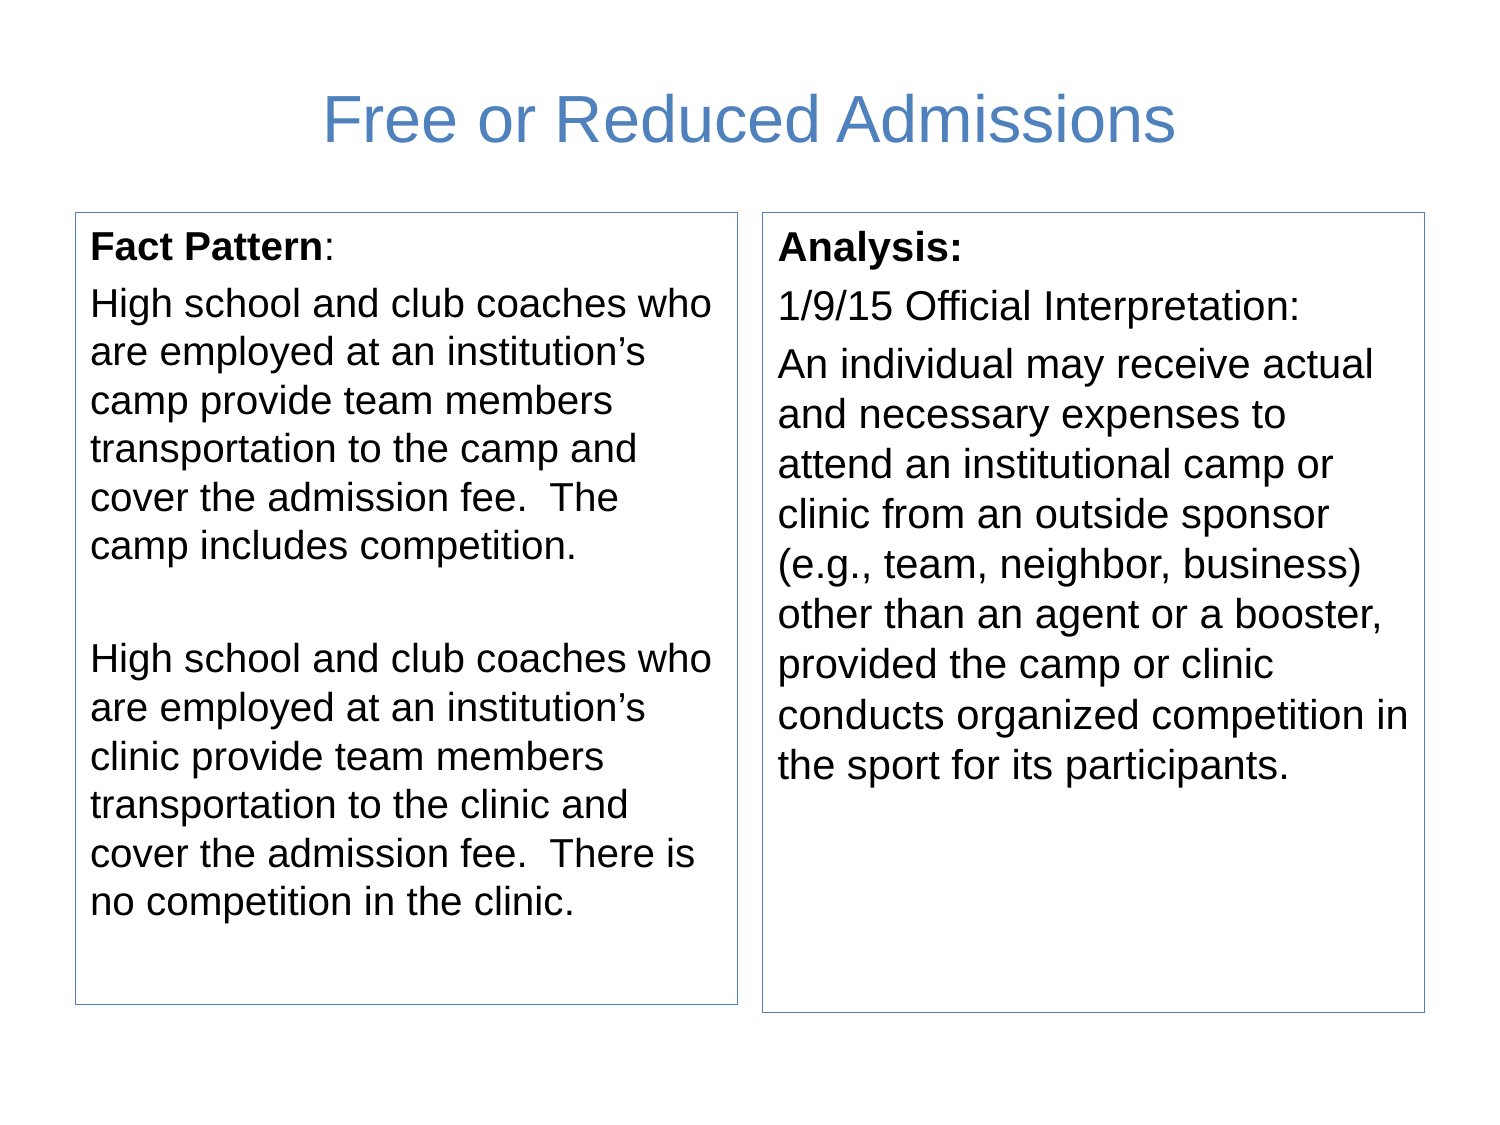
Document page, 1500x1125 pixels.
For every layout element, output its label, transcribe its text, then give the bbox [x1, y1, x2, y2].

list Analysis: 1/9/15 Official Interpretation: An individual may receive actual and necessary expenses to attend an institutional camp or clinic from an outside sponsor (e.g., team, neighbor, business) other than an agent or a booster, provided the camp or clinic conducts organized competition in the sport for its participants. [762, 212, 1425, 1013]
title Free or Reduced Admissions [75, 45, 1425, 188]
list Fact Pattern: High school and club coaches who are employed at an institution’s camp provide team members transportation to the camp and cover the admission fee. The camp includes competition. High school and club coaches who are employed at an institution’s clinic provide team members transportation to the clinic and cover the admission fee. There is no competition in the clinic. [75, 212, 738, 1005]
